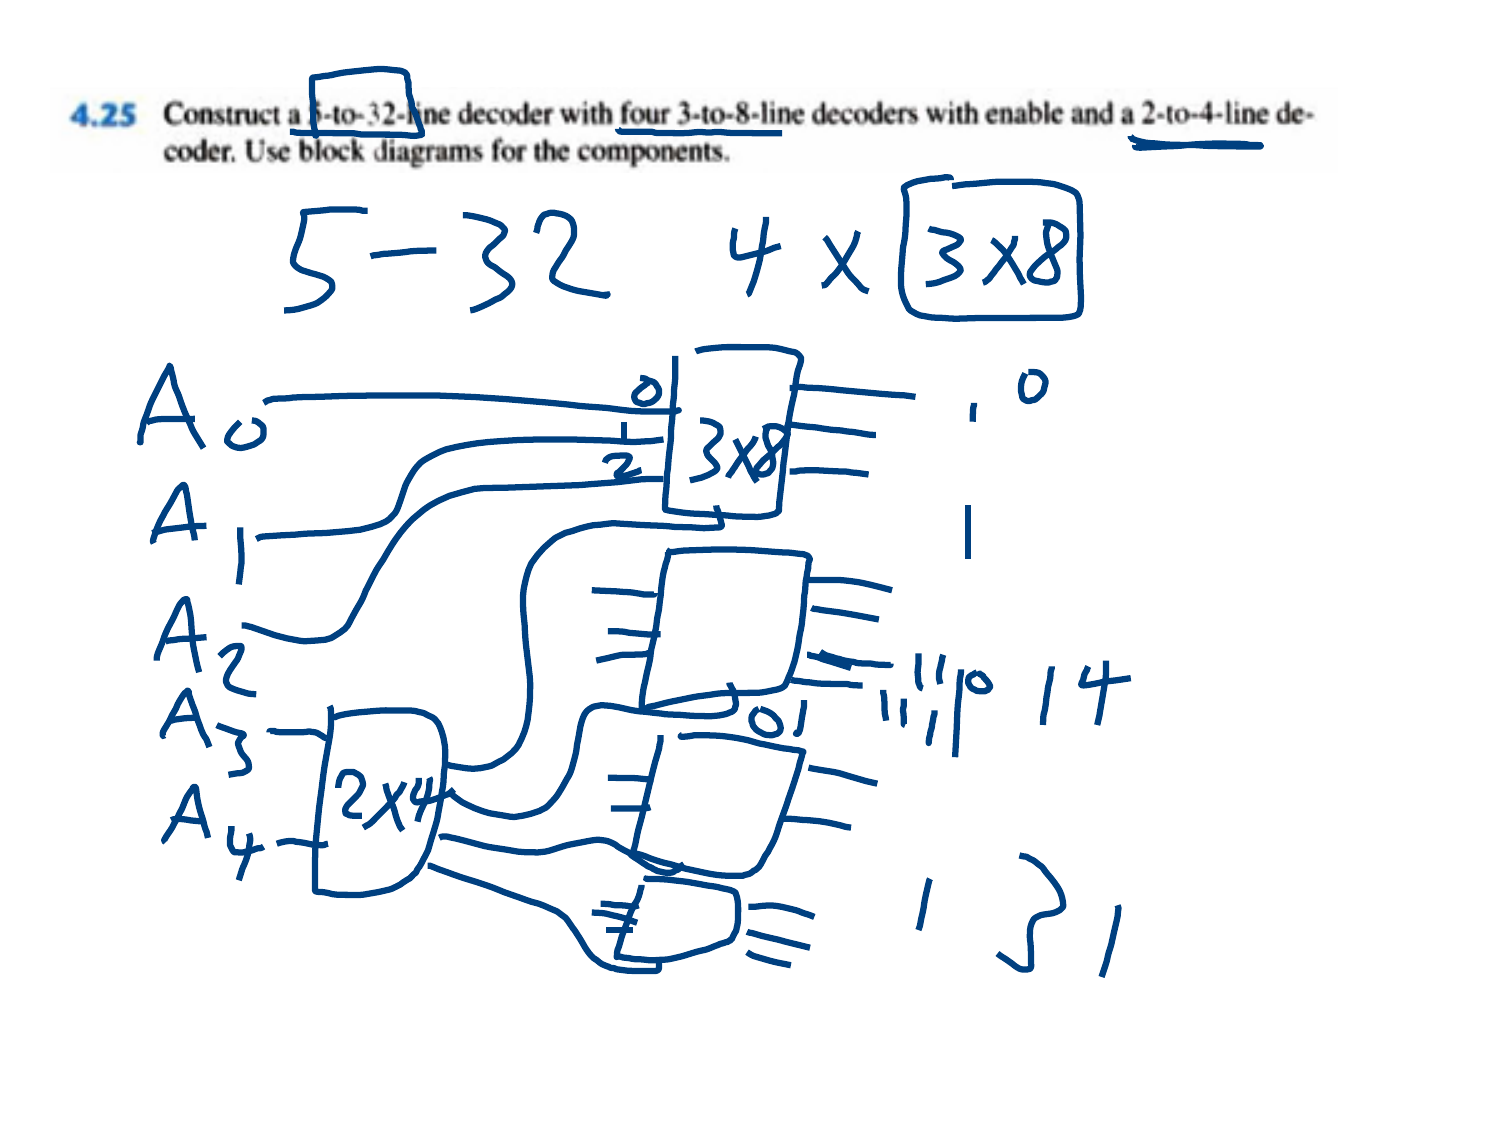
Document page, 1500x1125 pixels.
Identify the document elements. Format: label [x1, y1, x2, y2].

text_box [632, 733, 805, 877]
text_box [604, 454, 642, 477]
text_box [748, 904, 815, 918]
text_box [619, 876, 739, 961]
text_box [314, 705, 446, 896]
text_box [982, 255, 1005, 284]
text_box [226, 419, 265, 449]
text_box [917, 878, 931, 931]
text_box [689, 419, 722, 482]
text_box [591, 589, 656, 596]
text_box [808, 766, 878, 785]
text_box [165, 636, 207, 643]
text_box [610, 806, 651, 810]
text_box [145, 418, 195, 424]
text_box [268, 730, 327, 739]
text_box [997, 854, 1064, 971]
text_box [807, 654, 852, 669]
text_box [734, 439, 758, 483]
text_box [276, 840, 314, 846]
text_box [925, 227, 962, 285]
text_box [337, 771, 364, 817]
text_box [971, 402, 975, 422]
text_box [161, 689, 211, 748]
text_box [439, 835, 685, 874]
text_box [152, 528, 196, 544]
text_box [591, 911, 638, 924]
text_box [391, 782, 406, 802]
text_box [1042, 666, 1053, 725]
text_box [238, 852, 250, 881]
text_box [384, 783, 404, 831]
text_box [311, 68, 410, 85]
text_box [412, 777, 454, 804]
text_box [362, 799, 391, 829]
text_box [1096, 683, 1106, 726]
text_box [755, 425, 789, 476]
text_box [216, 724, 250, 776]
text_box [760, 216, 767, 239]
text_box [954, 669, 962, 758]
text_box [535, 211, 609, 297]
text_box [819, 651, 892, 666]
text_box [152, 525, 207, 534]
text_box [600, 903, 639, 908]
text_box [229, 826, 264, 854]
text_box [882, 689, 887, 721]
text_box [927, 710, 936, 744]
text_box [1005, 235, 1016, 255]
text_box [445, 505, 723, 770]
text_box [263, 394, 680, 413]
text_box [750, 708, 782, 736]
text_box [284, 208, 368, 312]
text_box [427, 864, 660, 972]
text_box [237, 527, 243, 585]
text_box [731, 228, 781, 259]
text_box [991, 239, 1025, 285]
text_box [176, 786, 204, 820]
text_box [967, 671, 991, 693]
text_box [938, 654, 944, 685]
text_box [416, 802, 426, 822]
text_box [789, 386, 916, 398]
text_box [746, 951, 792, 967]
text_box [784, 422, 876, 436]
text_box [607, 630, 661, 636]
text_box [916, 653, 924, 690]
text_box [807, 579, 893, 591]
text_box [219, 645, 257, 696]
text_box [743, 436, 757, 455]
text_box [1029, 221, 1068, 284]
text_box [241, 478, 664, 643]
text_box [370, 249, 437, 258]
text_box [900, 182, 1082, 320]
text_box [450, 682, 737, 818]
text_box [746, 254, 762, 296]
text_box [790, 678, 863, 687]
text_box [1080, 666, 1131, 687]
text_box [139, 364, 205, 449]
text_box [841, 231, 859, 262]
text_box [789, 469, 869, 476]
text_box [727, 455, 743, 478]
text_box [902, 698, 906, 726]
text_box [811, 607, 880, 621]
text_box [155, 484, 193, 531]
text_box [462, 214, 514, 312]
text_box [664, 346, 802, 518]
text_box [171, 818, 206, 823]
text_box [163, 821, 209, 843]
text_box [640, 548, 811, 710]
picture [49, 87, 1338, 173]
text_box [1100, 905, 1120, 978]
text_box [783, 818, 852, 829]
text_box [795, 700, 805, 735]
text_box [633, 377, 660, 405]
text_box [824, 236, 869, 293]
text_box [155, 598, 200, 673]
text_box [1020, 371, 1047, 402]
text_box [596, 651, 653, 662]
text_box [746, 930, 811, 949]
text_box [255, 438, 664, 540]
text_box [169, 716, 197, 722]
text_box [821, 261, 842, 287]
